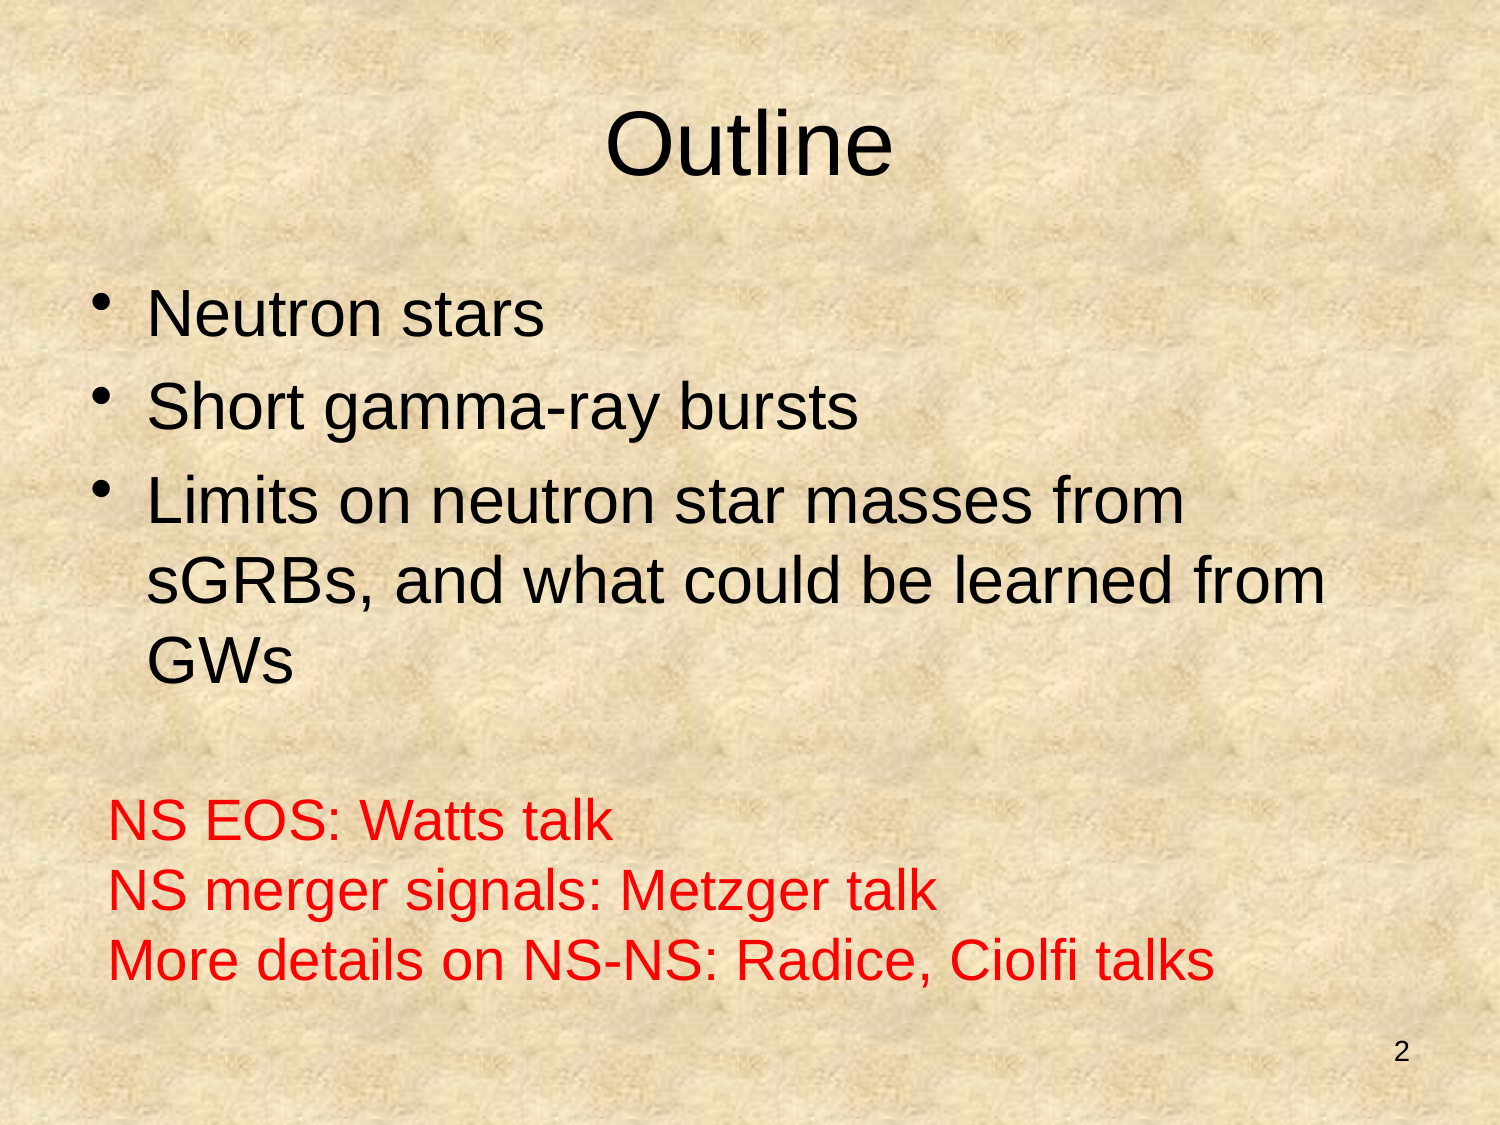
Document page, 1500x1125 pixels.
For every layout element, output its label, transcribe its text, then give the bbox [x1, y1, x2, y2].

text_box NS EOS: Watts talk NS merger signals: Metzger talk More details on NS-NS: Radice, Ciolfi talks [92, 774, 1233, 1000]
list Neutron stars Short gamma-ray bursts Limits on neutron star masses from sGRBs, and what could be learned from GWs [75, 262, 1425, 1005]
picture [0, 0, 1500, 1125]
slide_number 2 [1074, 1024, 1425, 1103]
title Outline [75, 45, 1425, 233]
